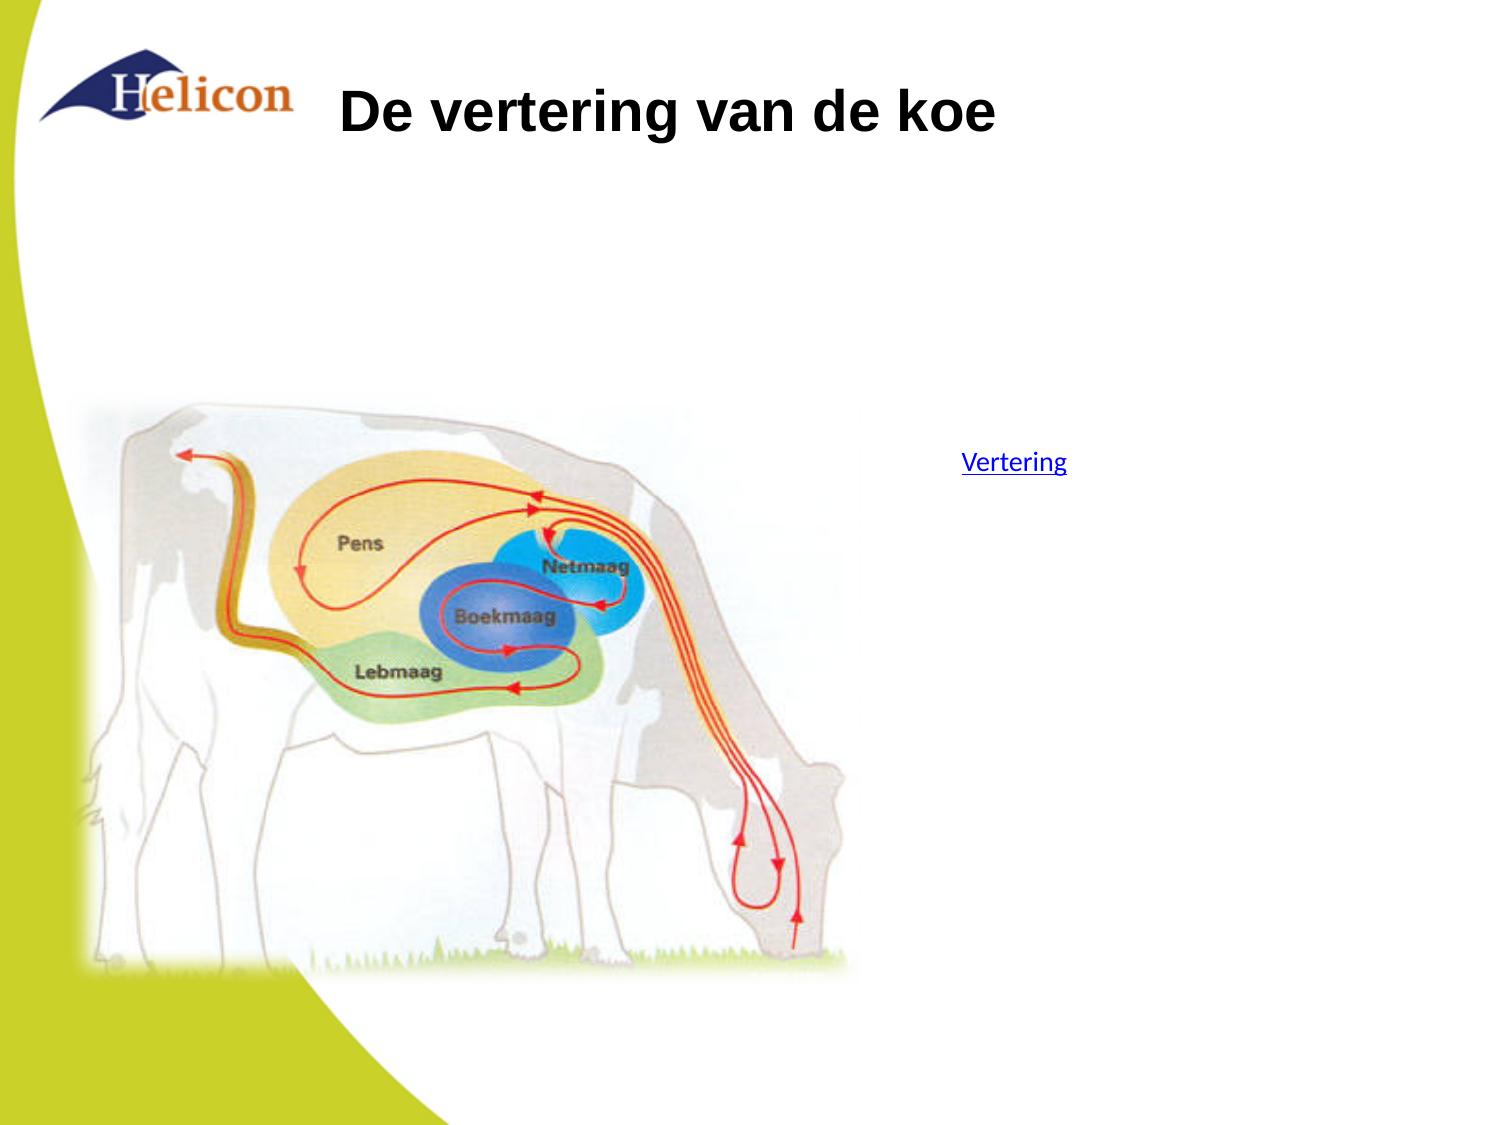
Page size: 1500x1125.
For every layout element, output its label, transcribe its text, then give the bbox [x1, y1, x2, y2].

text_box Vertering [946, 436, 1500, 485]
title De vertering van de koe [324, 54, 1415, 161]
picture [0, 0, 1500, 1125]
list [66, 391, 861, 985]
